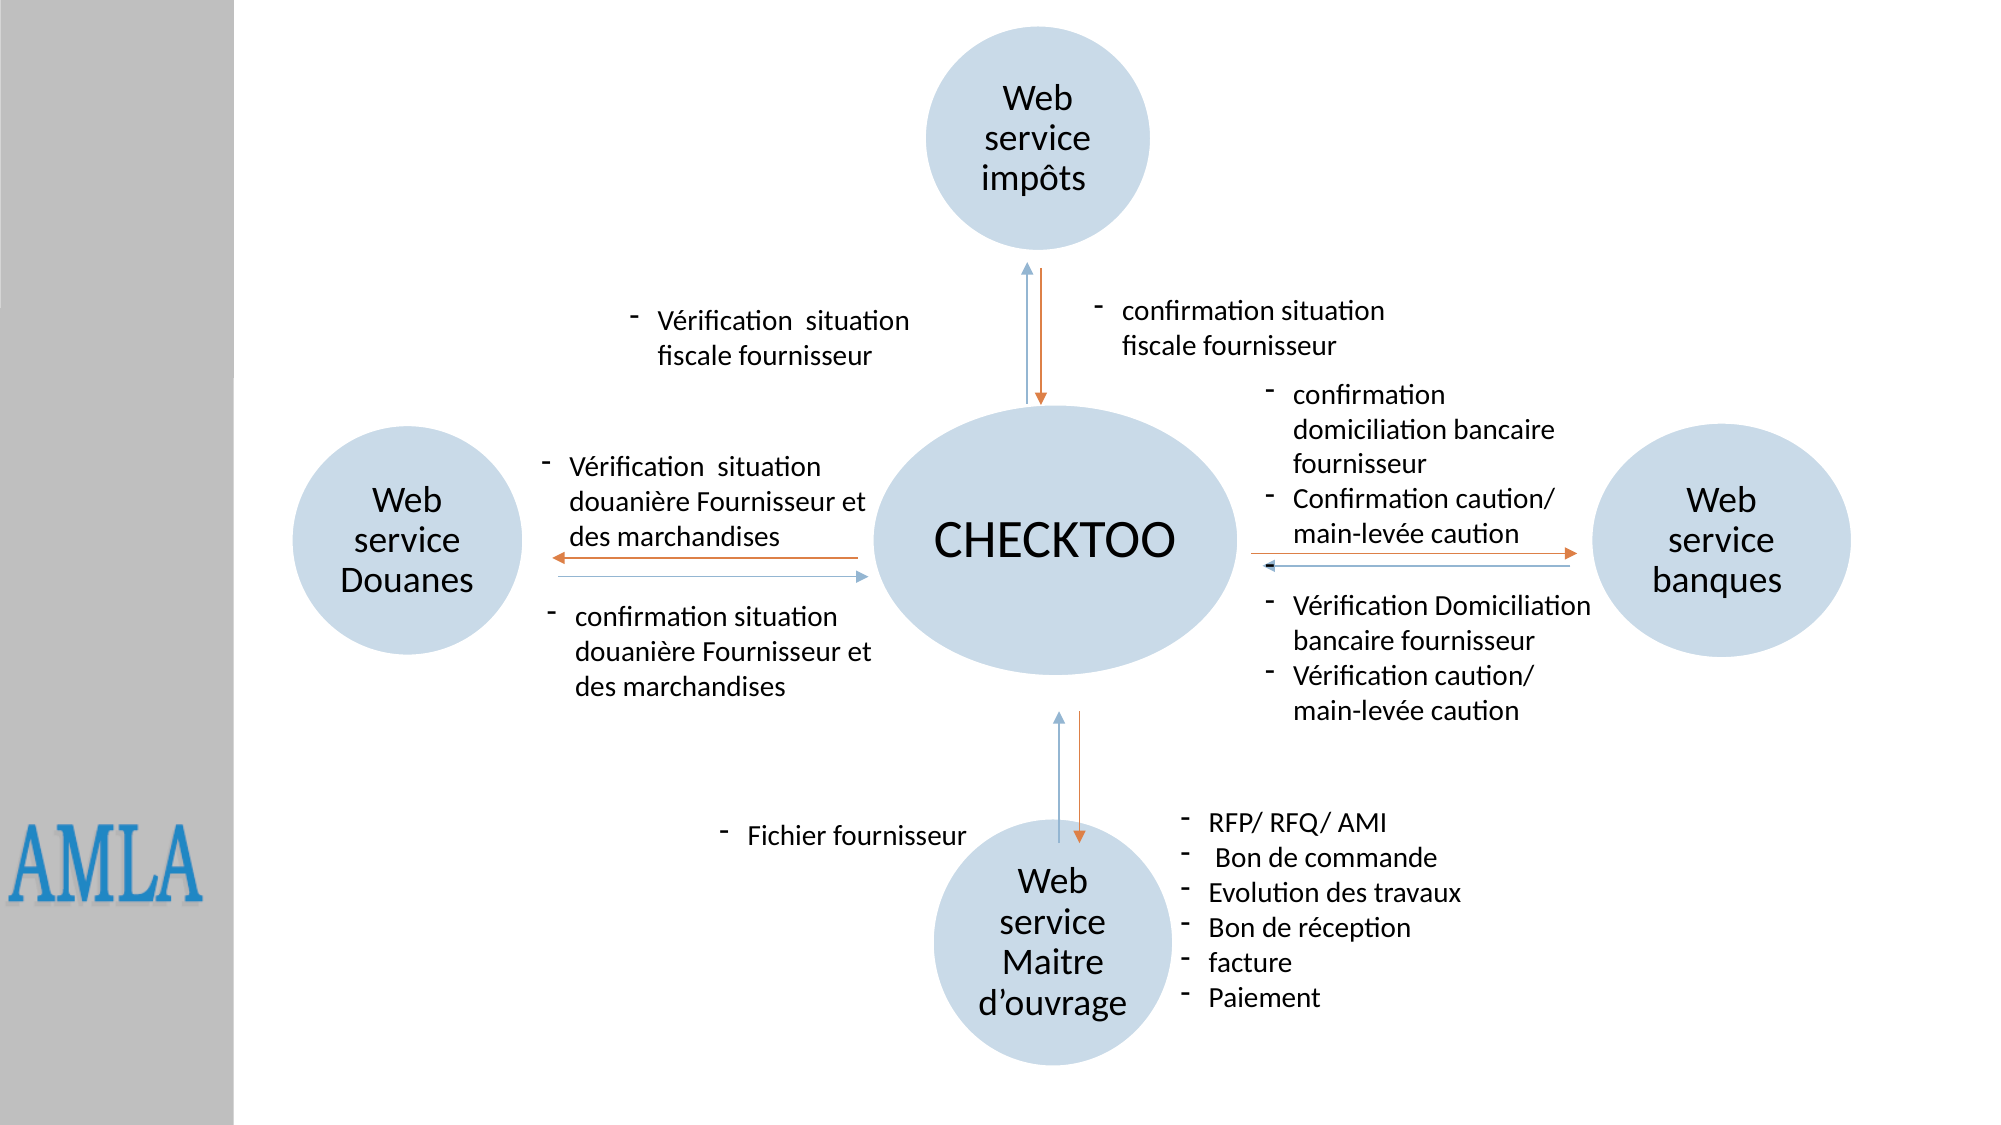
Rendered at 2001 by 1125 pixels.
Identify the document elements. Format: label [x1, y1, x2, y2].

text_box [272, 24, 1853, 1068]
picture [0, 0, 235, 1125]
